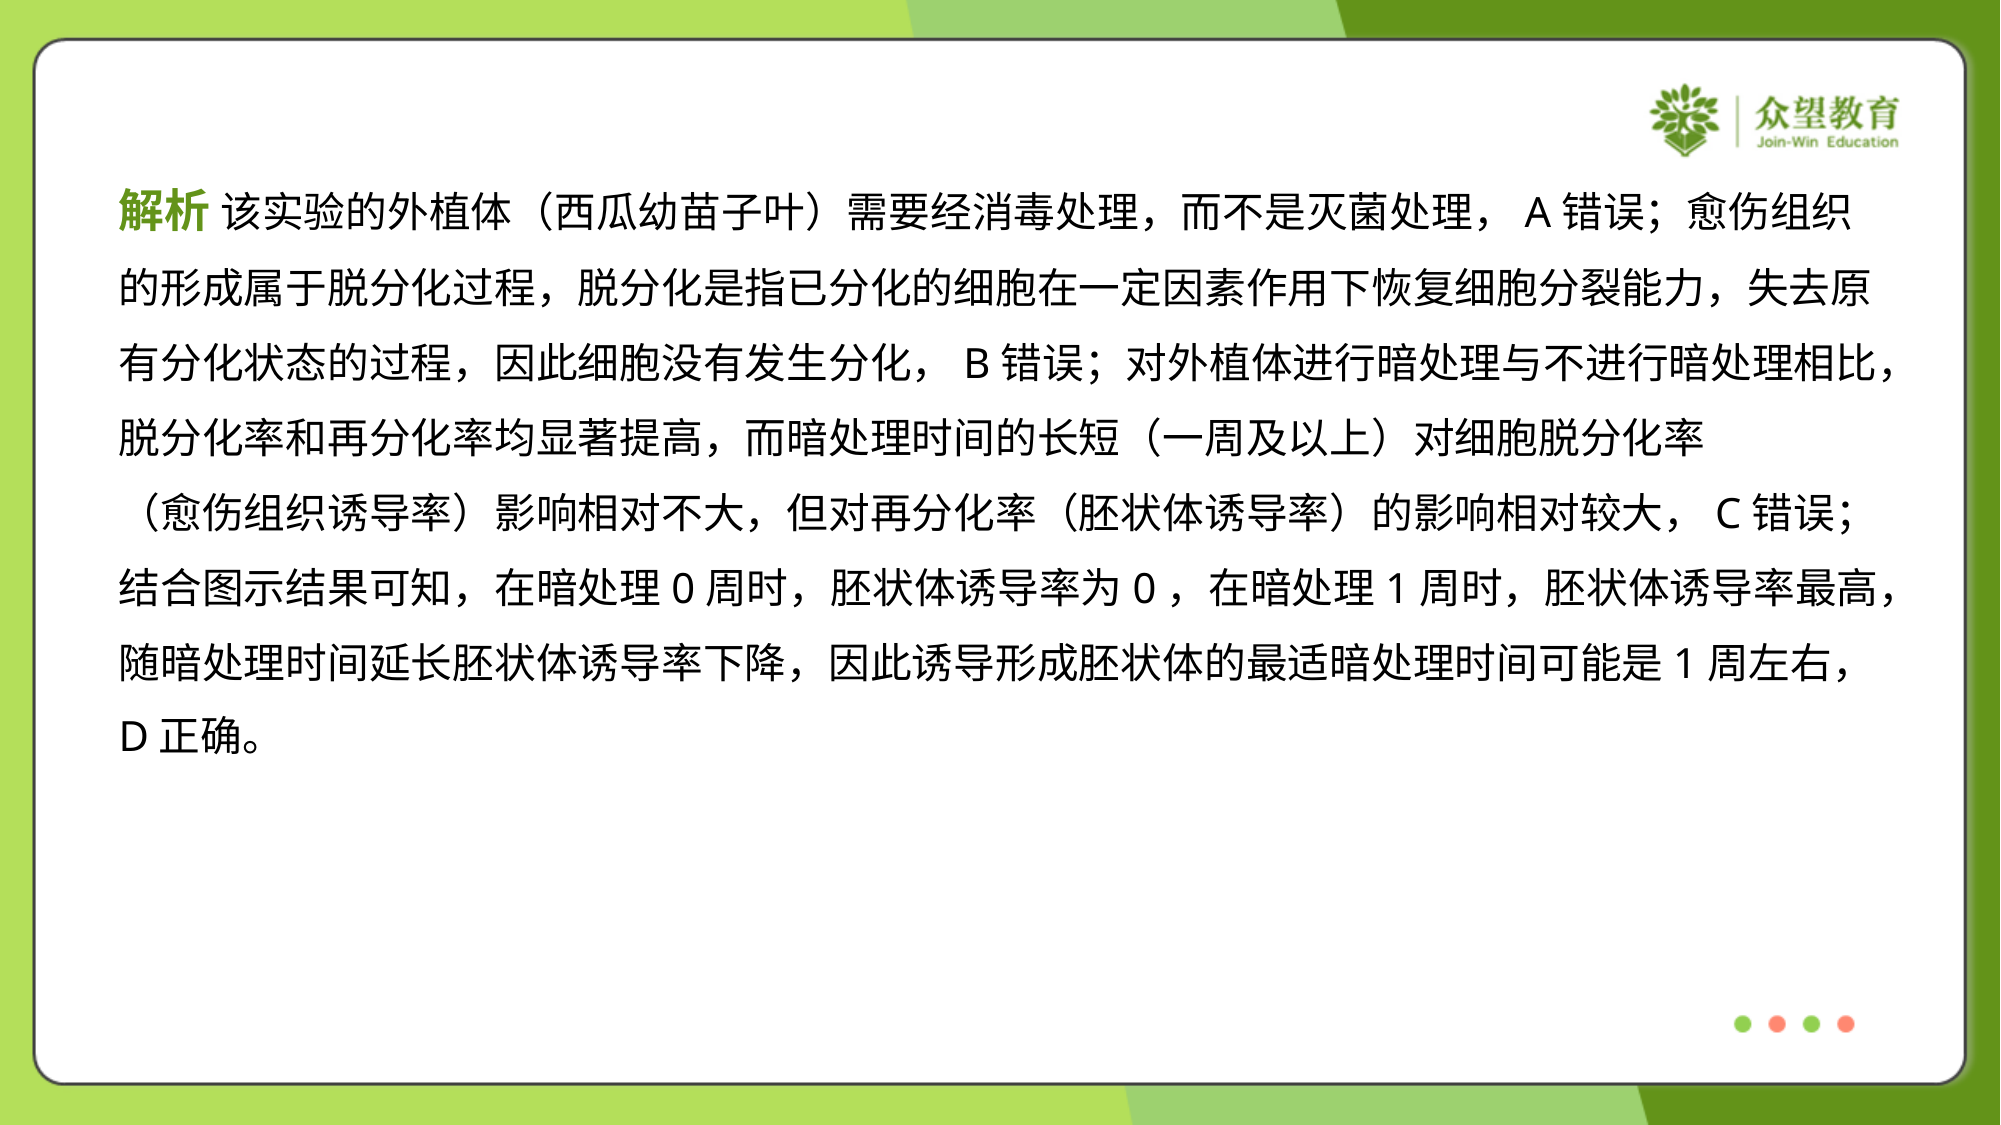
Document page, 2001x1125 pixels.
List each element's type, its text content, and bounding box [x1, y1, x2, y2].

text_box 解析 该实验的外植体（西瓜幼苗子叶）需要经消毒处理，而不是灭菌处理，A错误；愈伤组织 的形成属于脱分化过程，脱分化是指已分化的细胞在一定因素作用下恢复细胞分裂能力，失去原 有分化状态的过程，因此细胞没有发生分化，B错误；对外植体进行暗处理与不进行暗处理相比， 脱分化率和再分化率均显著提高，而暗处理时间的长短（一周及以上）对细胞脱分化率 （愈伤组织诱导率）影响相对不大，但对再分化率（胚状体诱导率）的影响相对较大，C错误； 结合图示结果可知，在暗处理0周时，胚状体诱导率为0，在暗处理1周时，胚状体诱导率最高， 随暗处理时间延长胚状体诱导率下降，因此诱导形成胚状体的最适暗处理时间可能是1周左右， D正确。 [118, 159, 1883, 752]
picture [0, 0, 2000, 1125]
